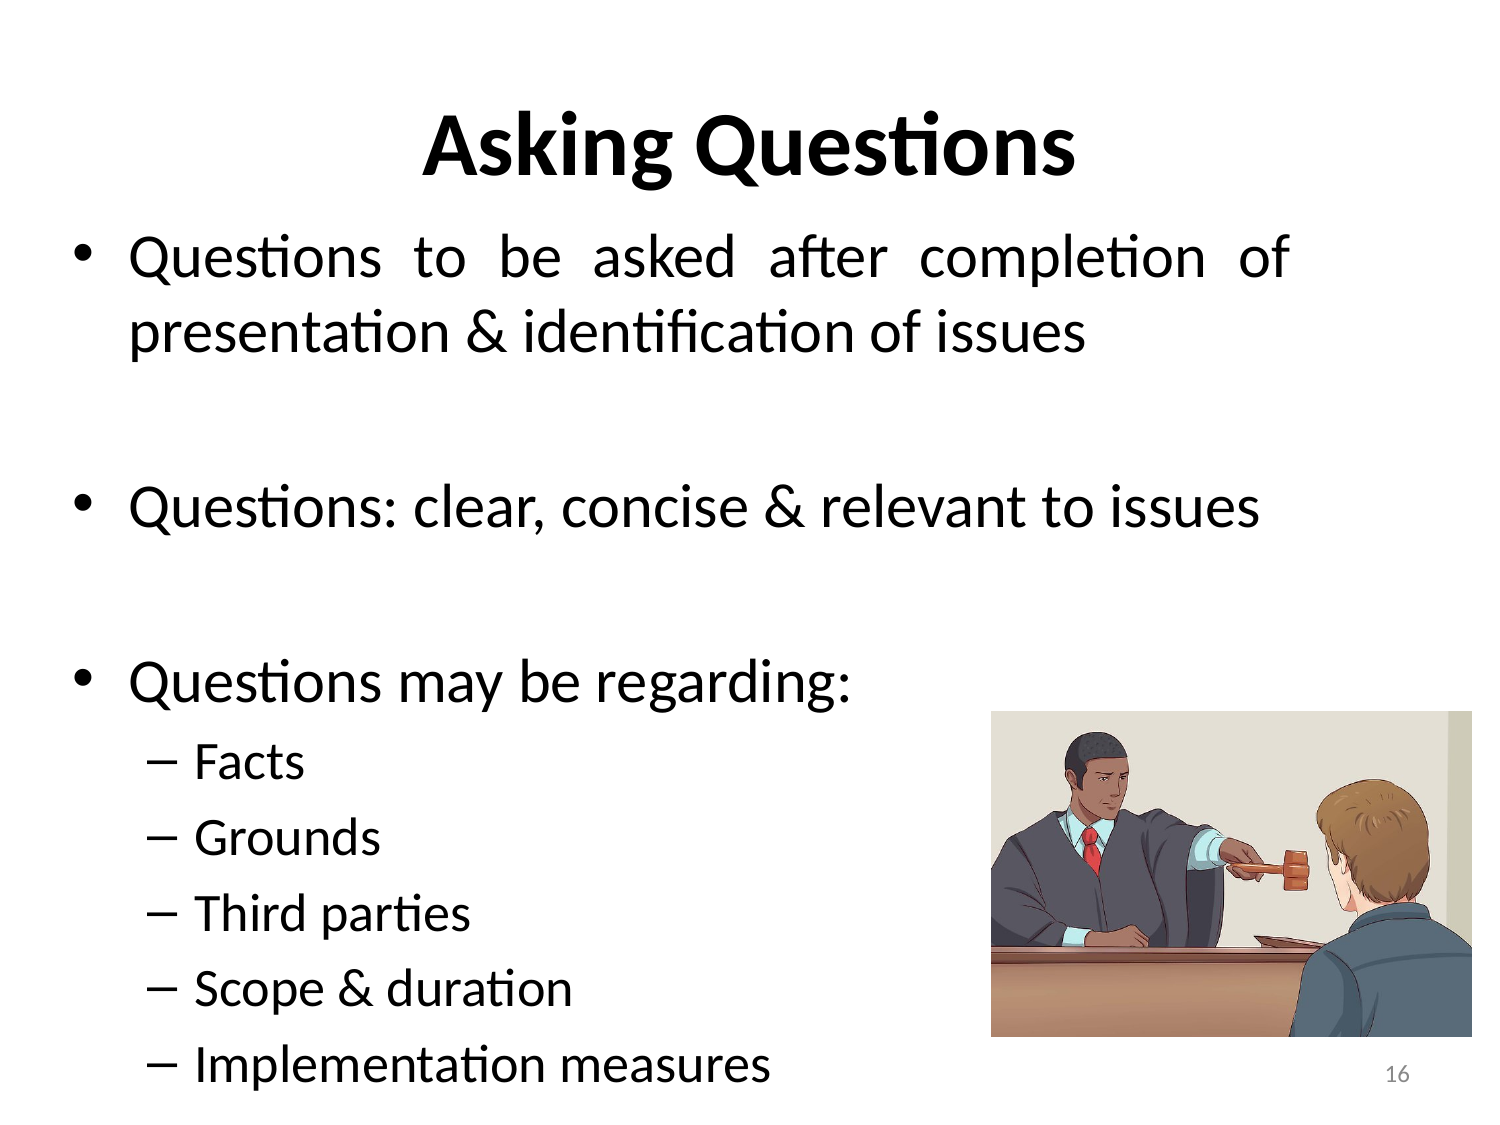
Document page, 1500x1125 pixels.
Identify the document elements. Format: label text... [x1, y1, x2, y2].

text_box Questions to be asked after completion of presentation & identification of issues Questions: clear, concise & relevant to issues Questions may be regarding: Facts Grounds Third parties Scope & duration Implementation measures [57, 207, 1306, 1125]
title Asking Questions [75, 45, 1425, 233]
slide_number 16 [1074, 1045, 1425, 1103]
picture [990, 676, 1472, 1037]
